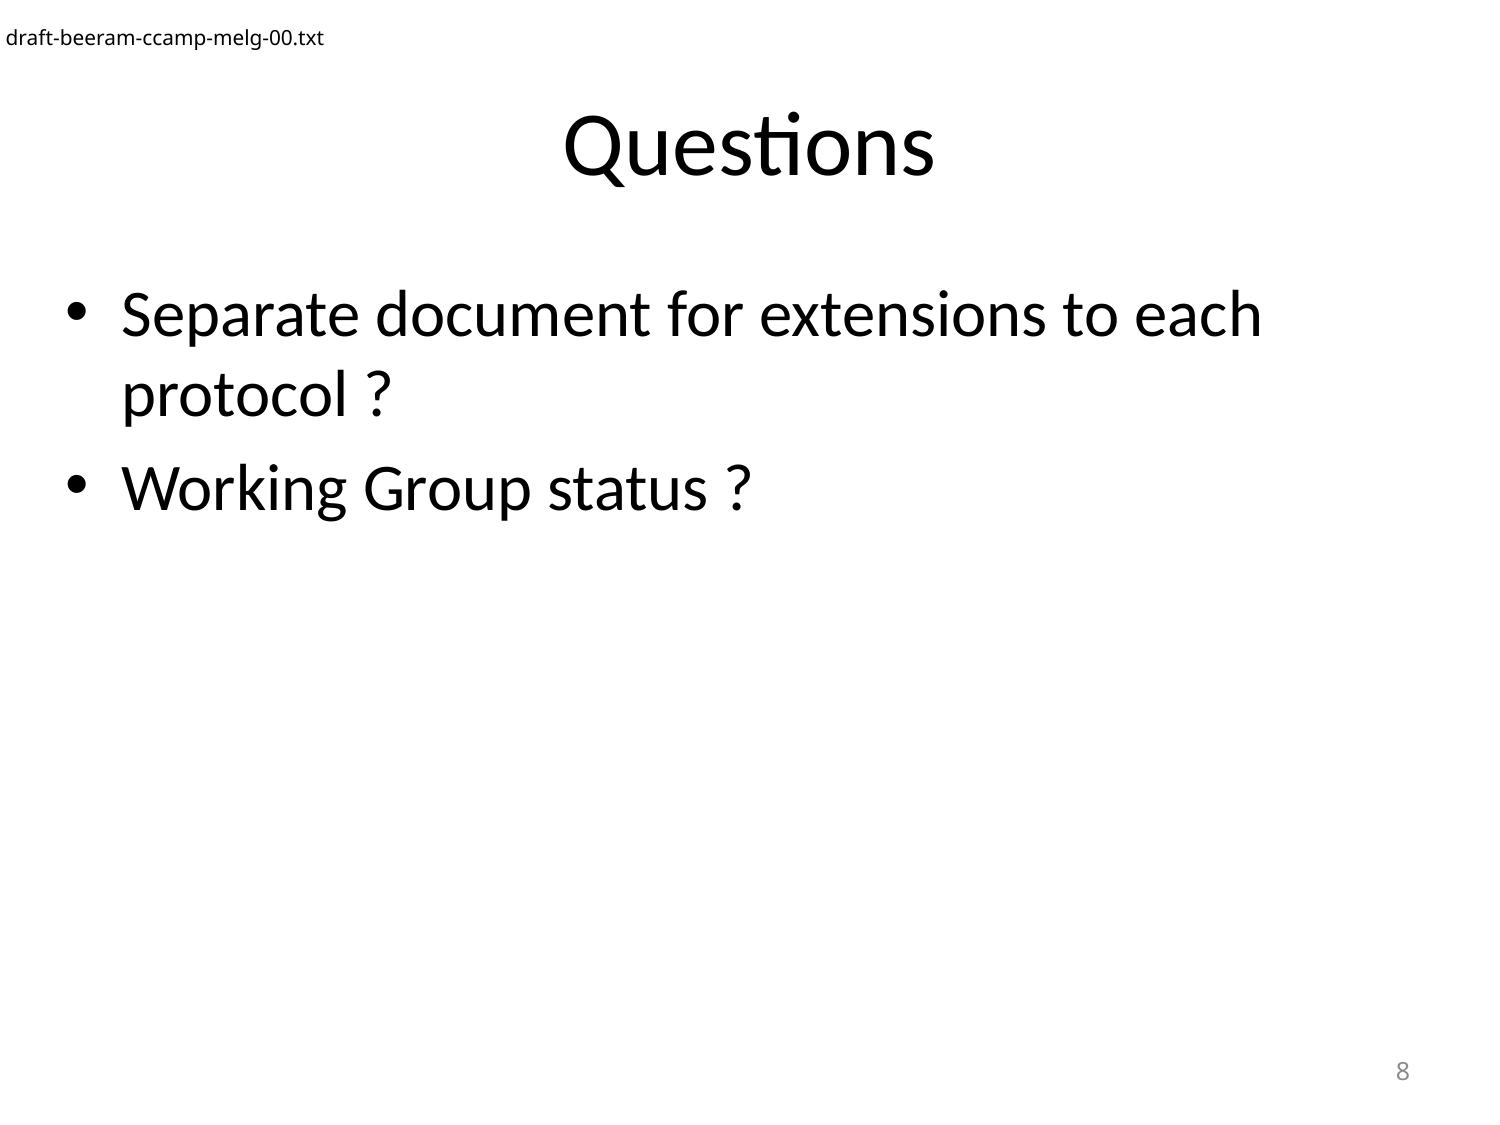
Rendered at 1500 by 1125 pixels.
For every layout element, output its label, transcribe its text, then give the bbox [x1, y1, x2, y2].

title Questions [75, 45, 1425, 233]
list Separate document for extensions to each protocol ? Working Group status ? [50, 262, 1425, 688]
slide_number 8 [1074, 1042, 1425, 1103]
text_box draft-beeram-ccamp-melg-00.txt [0, 17, 340, 58]
